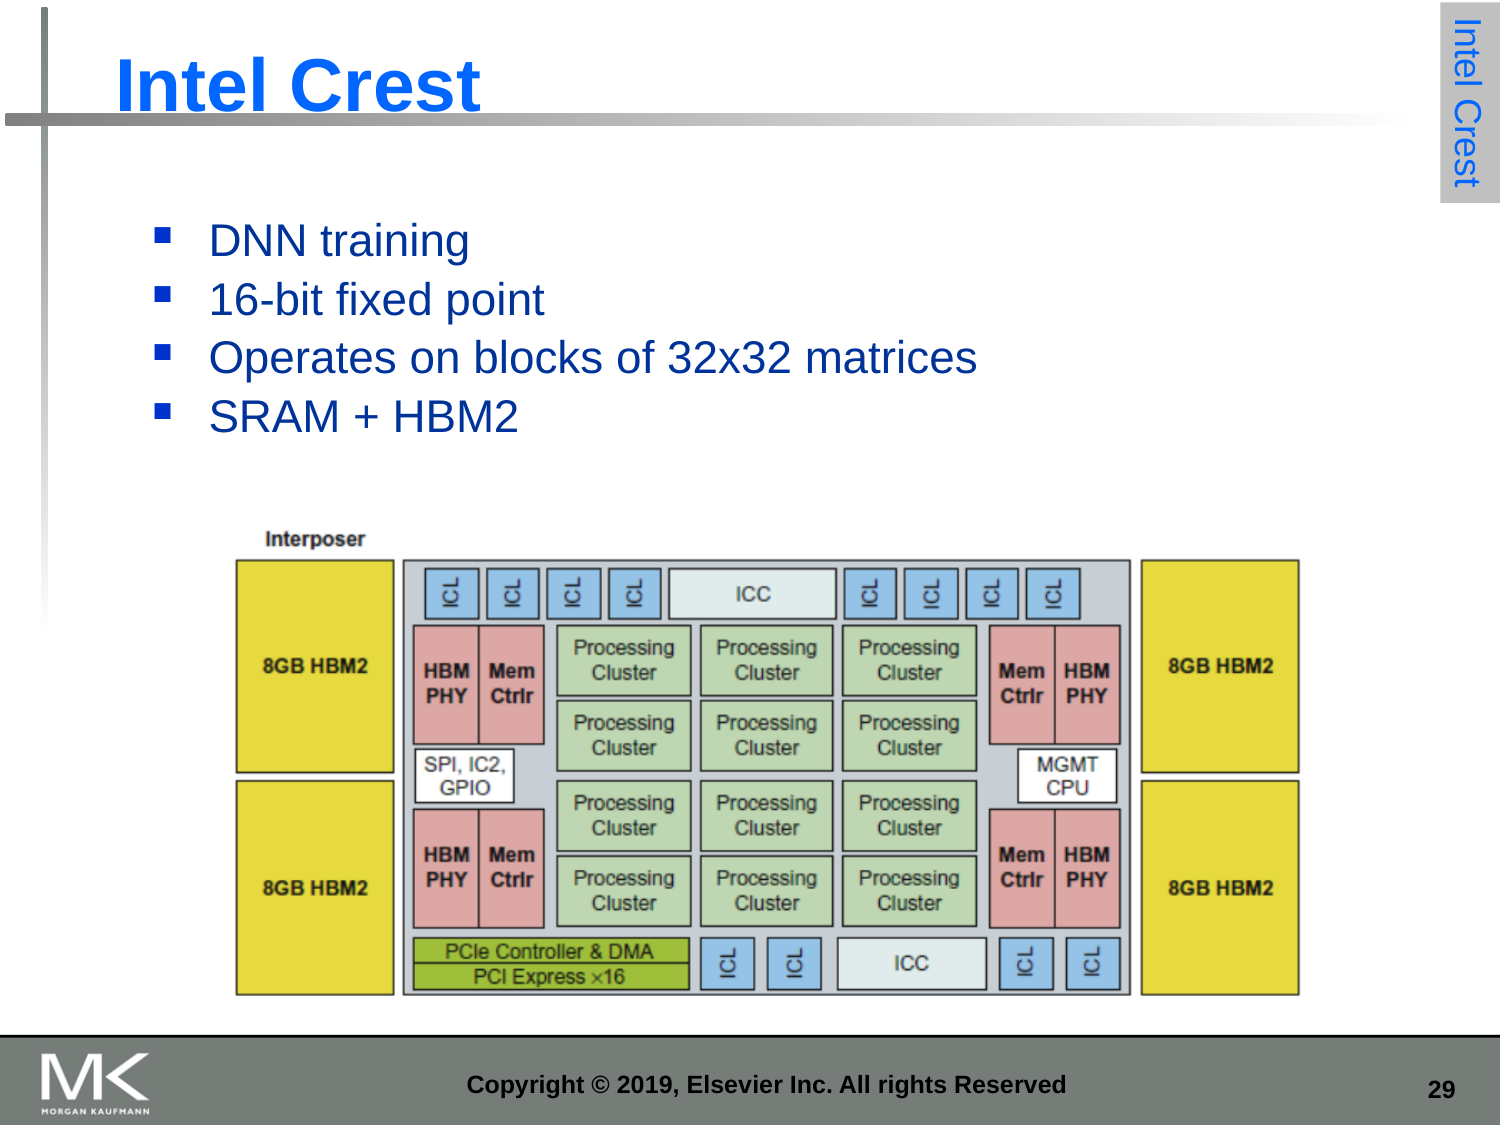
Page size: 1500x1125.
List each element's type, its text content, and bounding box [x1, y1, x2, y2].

footer Copyright © 2019, Elsevier Inc. All rights Reserved [170, 1046, 1365, 1106]
text_box Intel Crest [1440, 2, 1500, 203]
text_box [112, 184, 1469, 1024]
picture [29, 1046, 160, 1123]
picture [218, 514, 1313, 1007]
text_box DNN training 16-bit fixed point Operates on blocks of 32x32 matrices SRAM + HBM2 [137, 209, 1341, 1049]
title Intel Crest [100, 27, 1440, 135]
